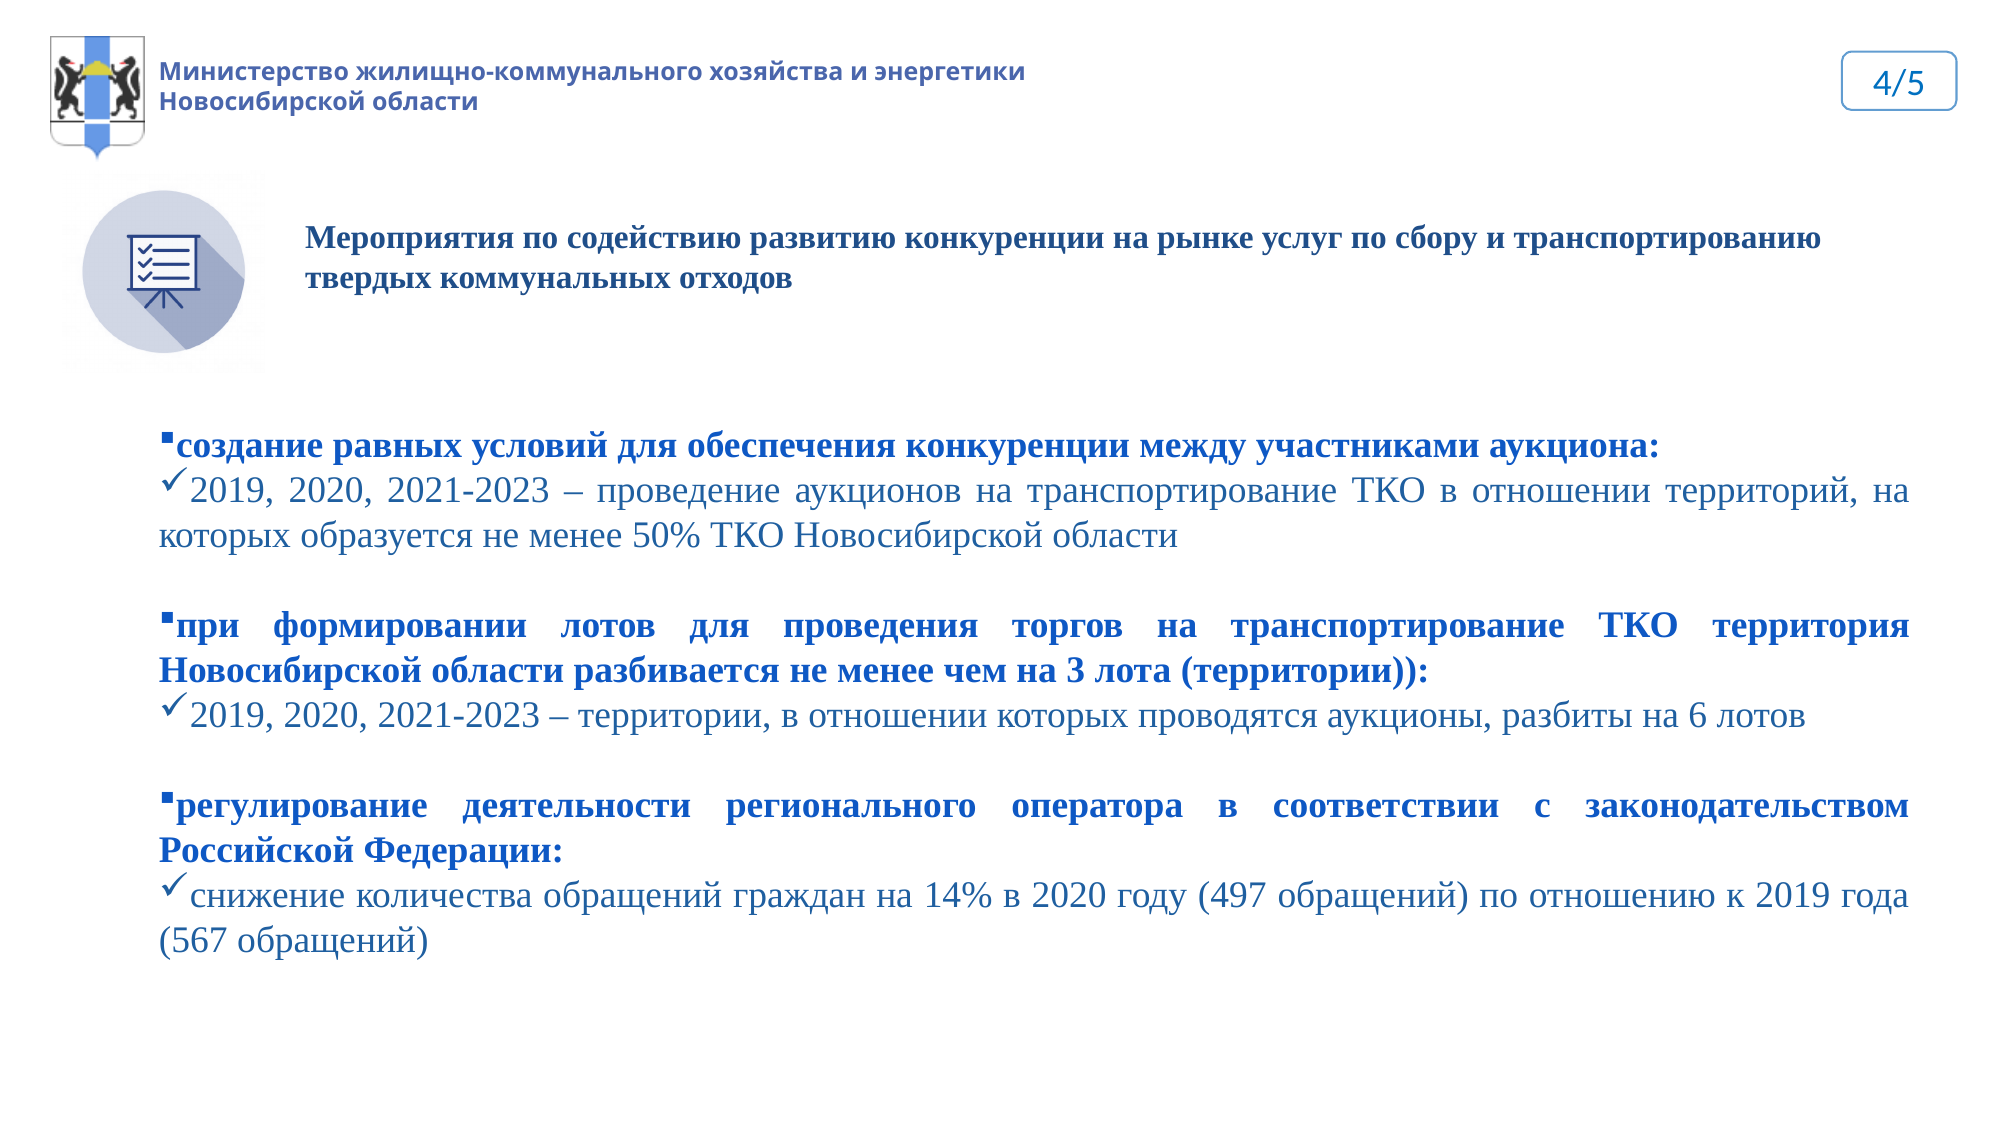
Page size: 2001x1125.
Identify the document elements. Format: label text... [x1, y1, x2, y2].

text_box создание равных условий для обеспечения конкуренции между участниками аукциона: 2019, 2020, 2021-2023 – проведение аукционов на транспортирование ТКО в отношении территорий, на которых образуется не менее 50% ТКО Новосибирской области при формировании лотов для проведения торгов на транспортирование ТКО территория Новосибирской области разбивается не менее чем на 3 лота (территории)): 2019, 2020, 2021-2023 – территории, в отношении которых проводятся аукционы, разбиты на 6 лотов регулирование деятельности регионального оператора в соответствии с законодательством Российской Федерации: снижение количества обращений граждан на 14% в 2020 году (497 обращений) по отношению к 2019 года (567 обращений) [144, 413, 1926, 968]
text_box Министерство жилищно-коммунального хозяйства и энергетики Новосибирской области [145, 48, 1221, 124]
picture [50, 36, 145, 163]
text_box 4/5 [1840, 50, 1958, 111]
text_box Мероприятия по содействию развитию конкуренции на рынке услуг по сбору и транспортированию твердых коммунальных отходов [290, 208, 1842, 328]
picture [62, 170, 265, 374]
